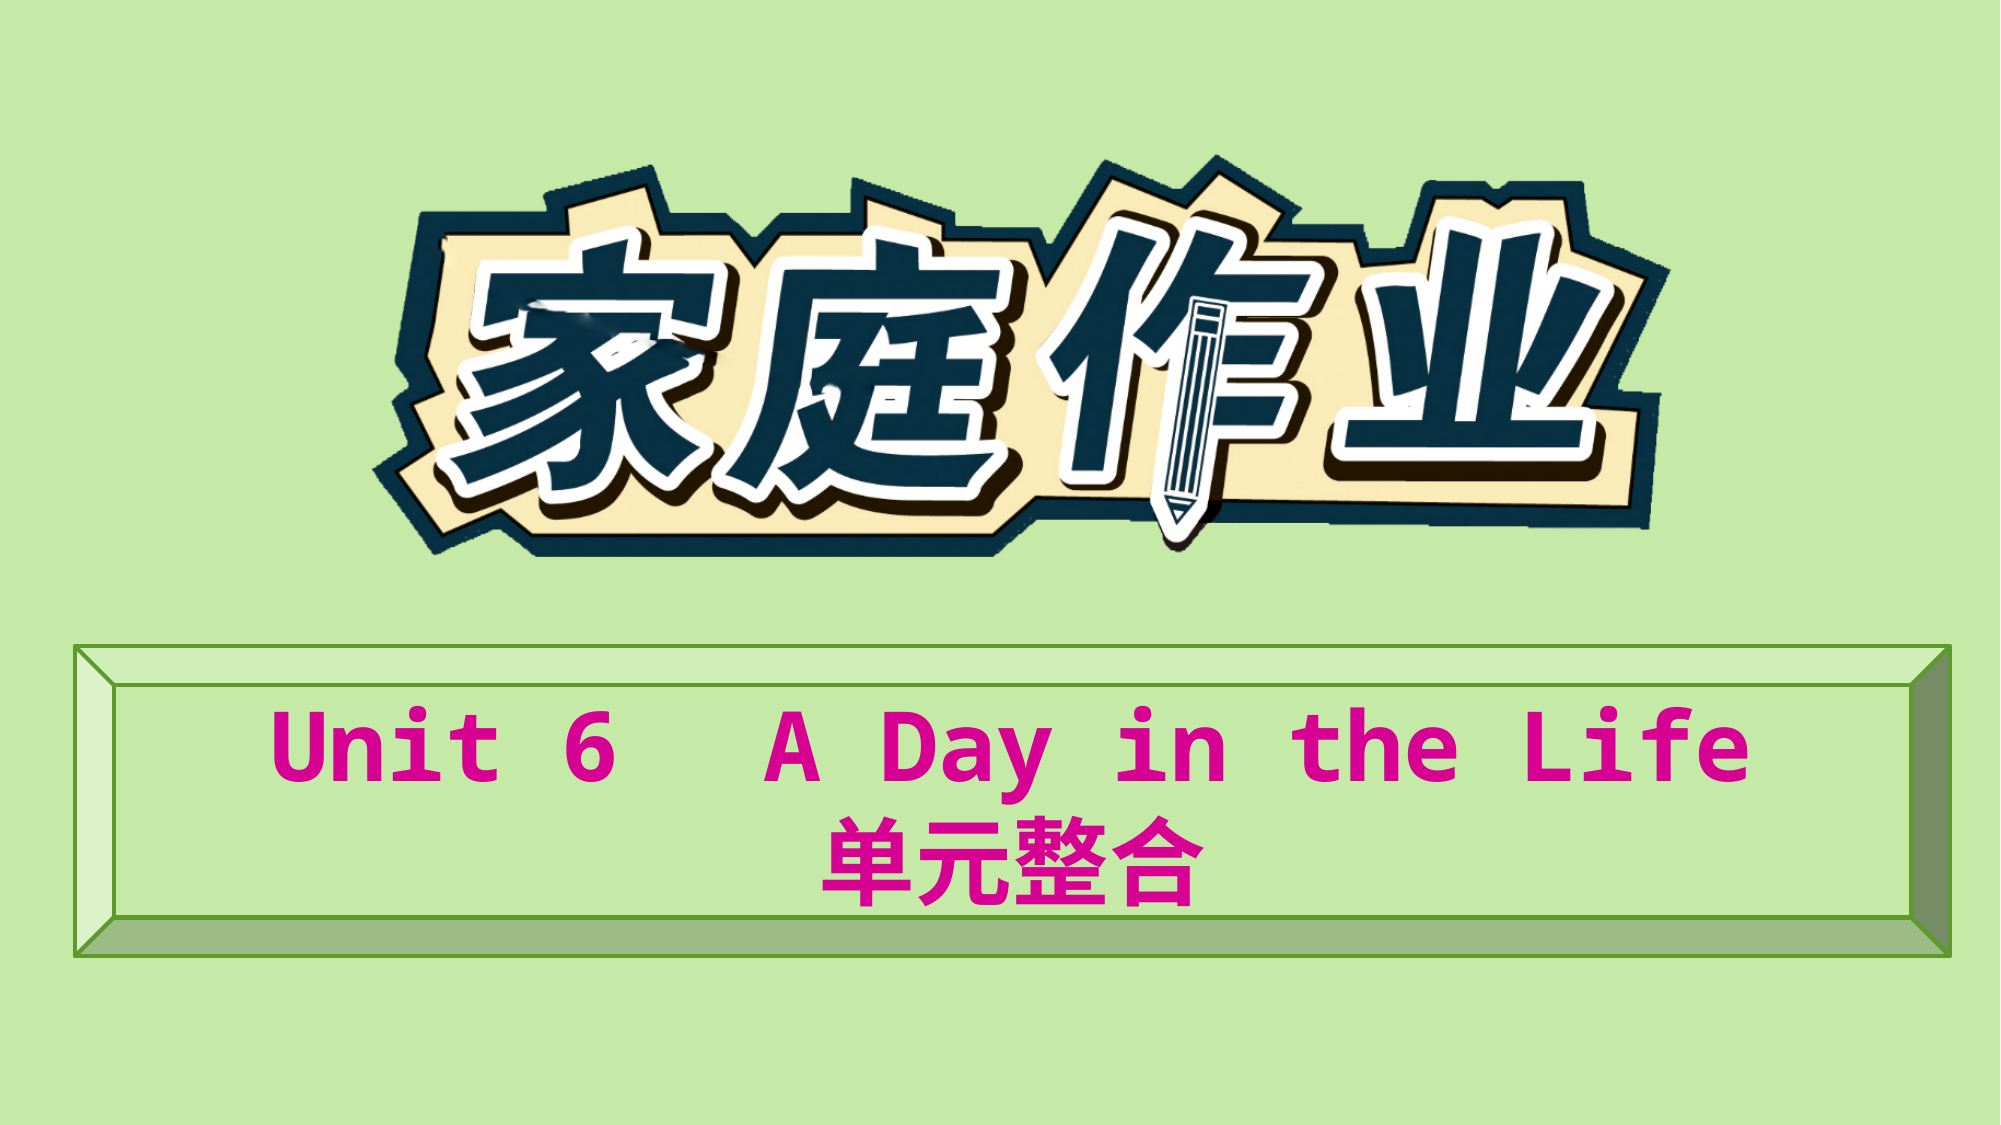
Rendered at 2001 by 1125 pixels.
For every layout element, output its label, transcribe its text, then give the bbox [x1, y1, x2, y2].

text_box Unit 6 A Day in the Life 单元整合 [73, 644, 1952, 958]
picture [369, 87, 1675, 644]
